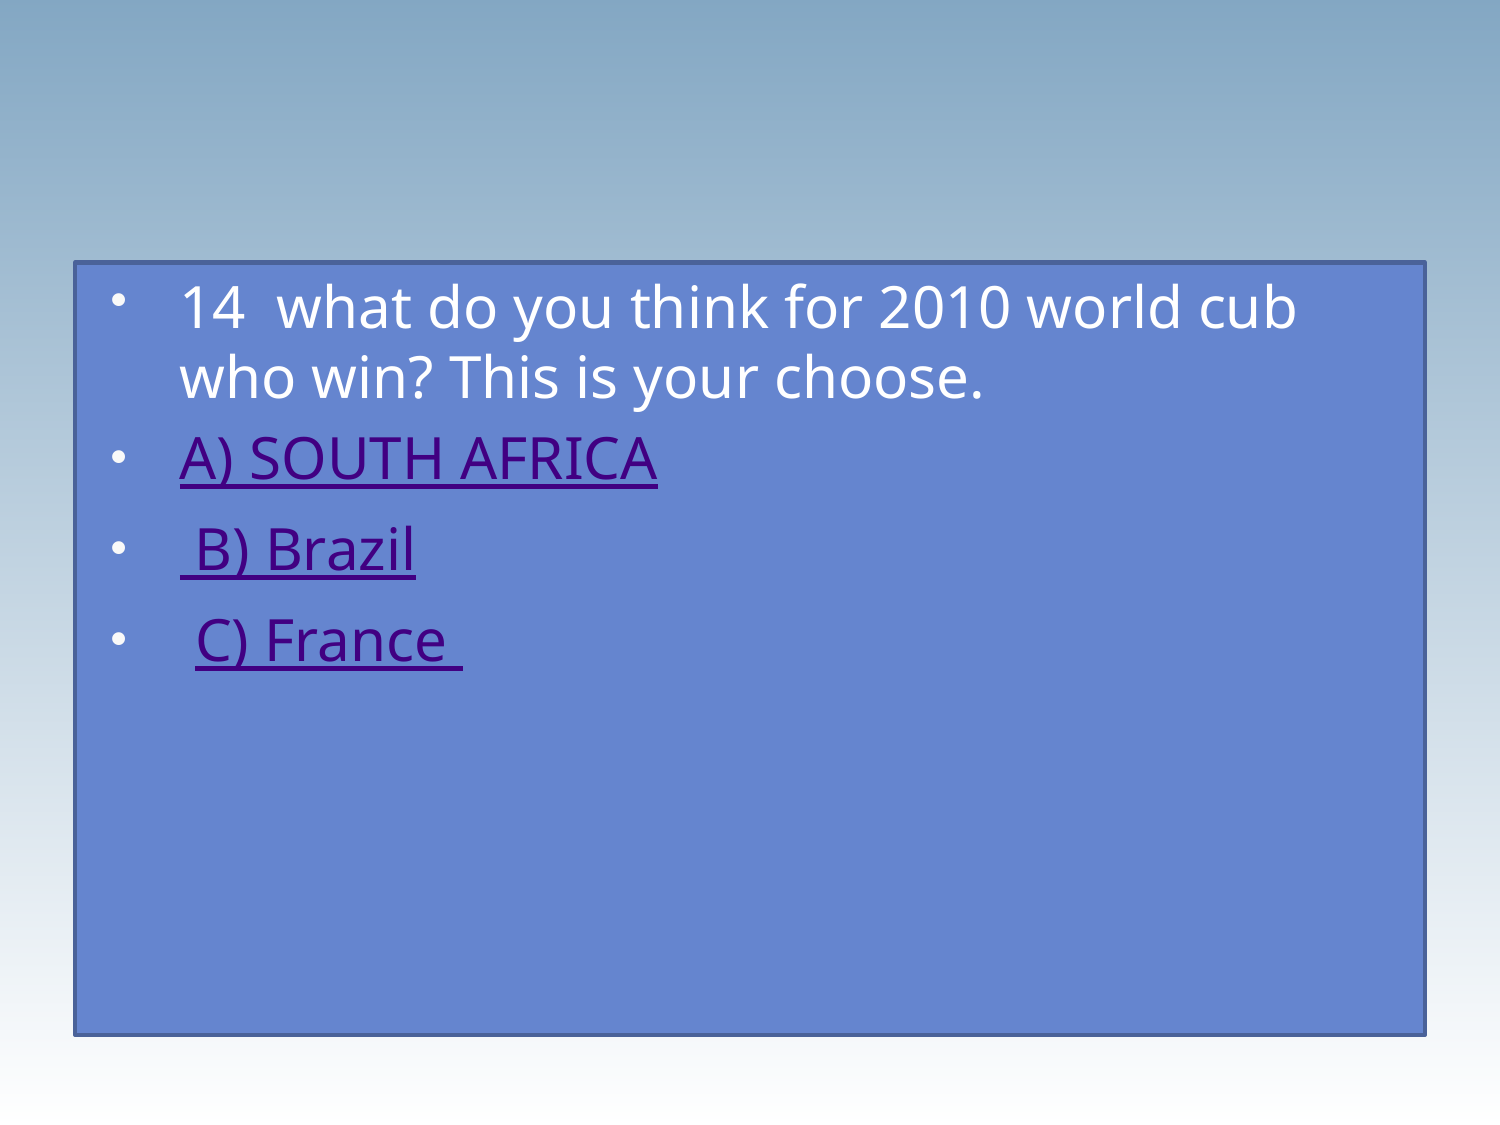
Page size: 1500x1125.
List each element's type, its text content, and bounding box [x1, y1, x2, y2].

list 14 what do you think for 2010 world cub who win? This is your choose. A) SOUTH AFRICA B) Brazil C) France [73, 260, 1427, 1037]
